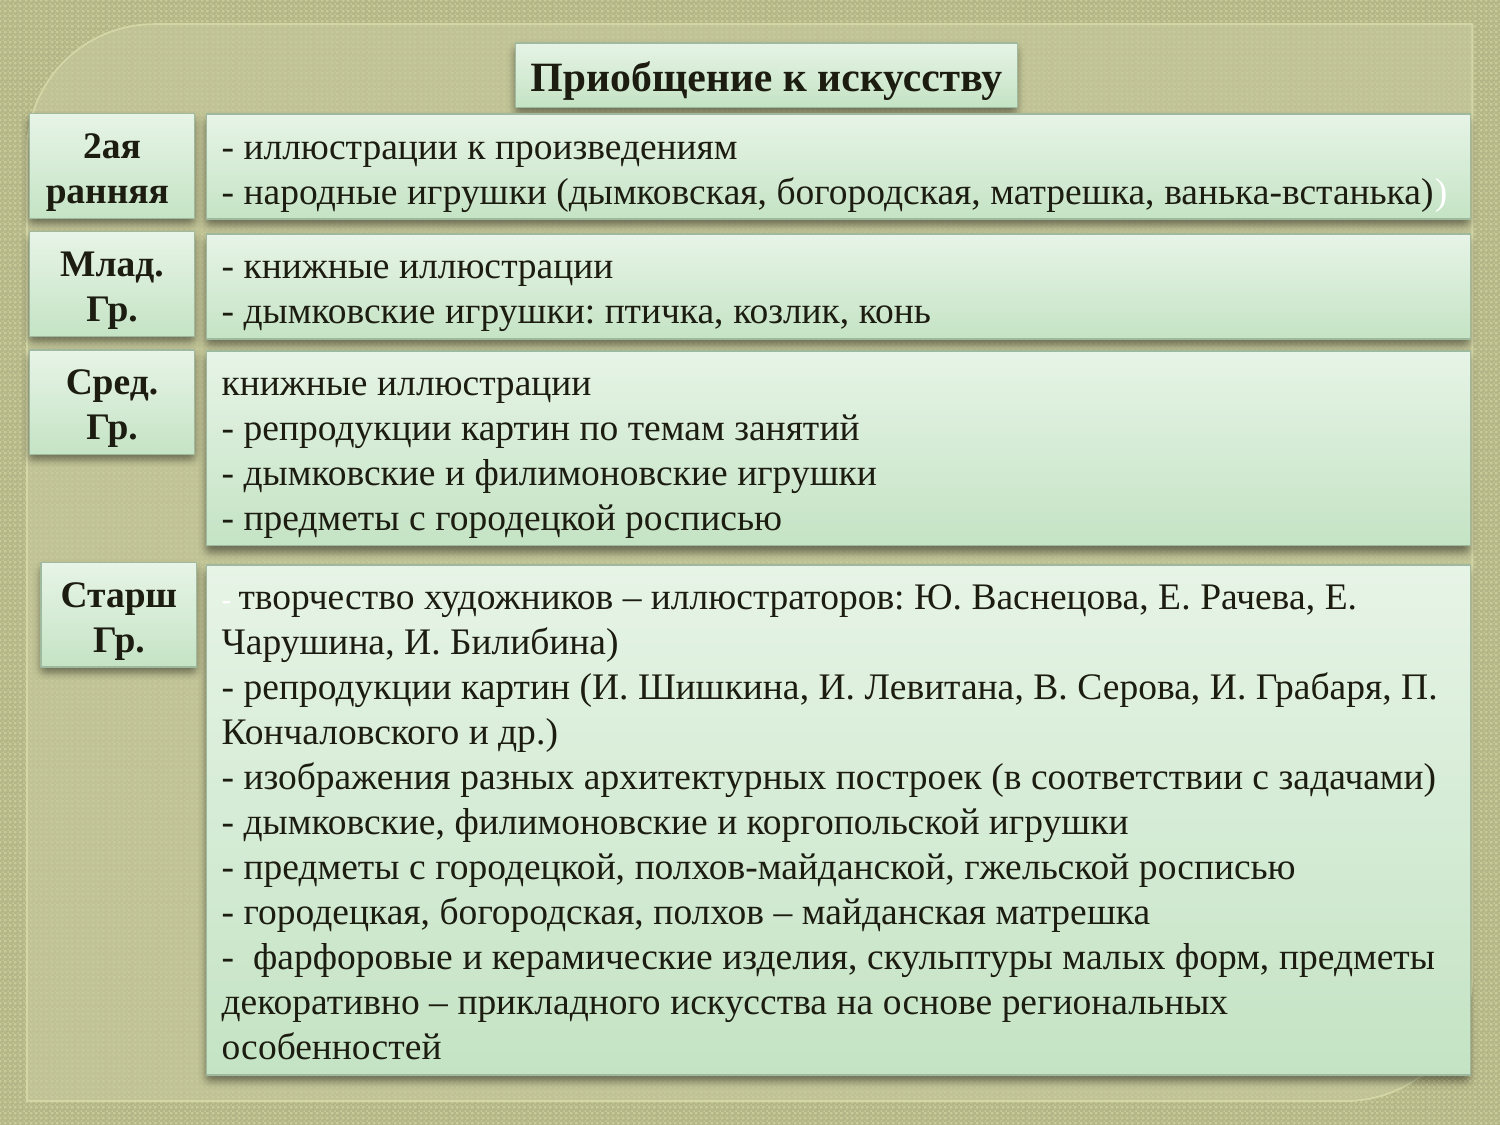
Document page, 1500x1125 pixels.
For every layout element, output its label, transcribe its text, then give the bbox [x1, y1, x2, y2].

text_box Сред. Гр. [29, 349, 195, 455]
text_box - иллюстрации к произведениям - народные игрушки (дымковская, богородская, матрешка, ванька-встанька)) [206, 113, 1471, 220]
text_box Млад. Гр. [29, 231, 195, 337]
text_box - творчество художников – иллюстраторов: Ю. Васнецова, Е. Рачева, Е. Чарушина, И. Билибина) - репродукции картин (И. Шишкина, И. Левитана, В. Серова, И. Грабаря, П. Кончаловского и др.) - изображения разных архитектурных построек (в соответствии с задачами) - дымковские, филимоновские и коргопольской игрушки - предметы с городецкой, полхов-майданской, гжельской росписью - городецкая, богородская, полхов – майданская матрешка - фарфоровые и керамические изделия, скульптуры малых форм, предметы декоративно – прикладного искусства на основе региональных особенностей [206, 564, 1471, 1076]
text_box книжные иллюстрации - репродукции картин по темам занятий - дымковские и филимоновские игрушки - предметы с городецкой росписью [206, 350, 1471, 546]
text_box - книжные иллюстрации - дымковские игрушки: птичка, козлик, конь [206, 233, 1471, 340]
text_box Приобщение к искусству [515, 42, 1018, 108]
text_box Старш Гр. [40, 562, 197, 668]
text_box 2ая ранняя [29, 113, 195, 219]
